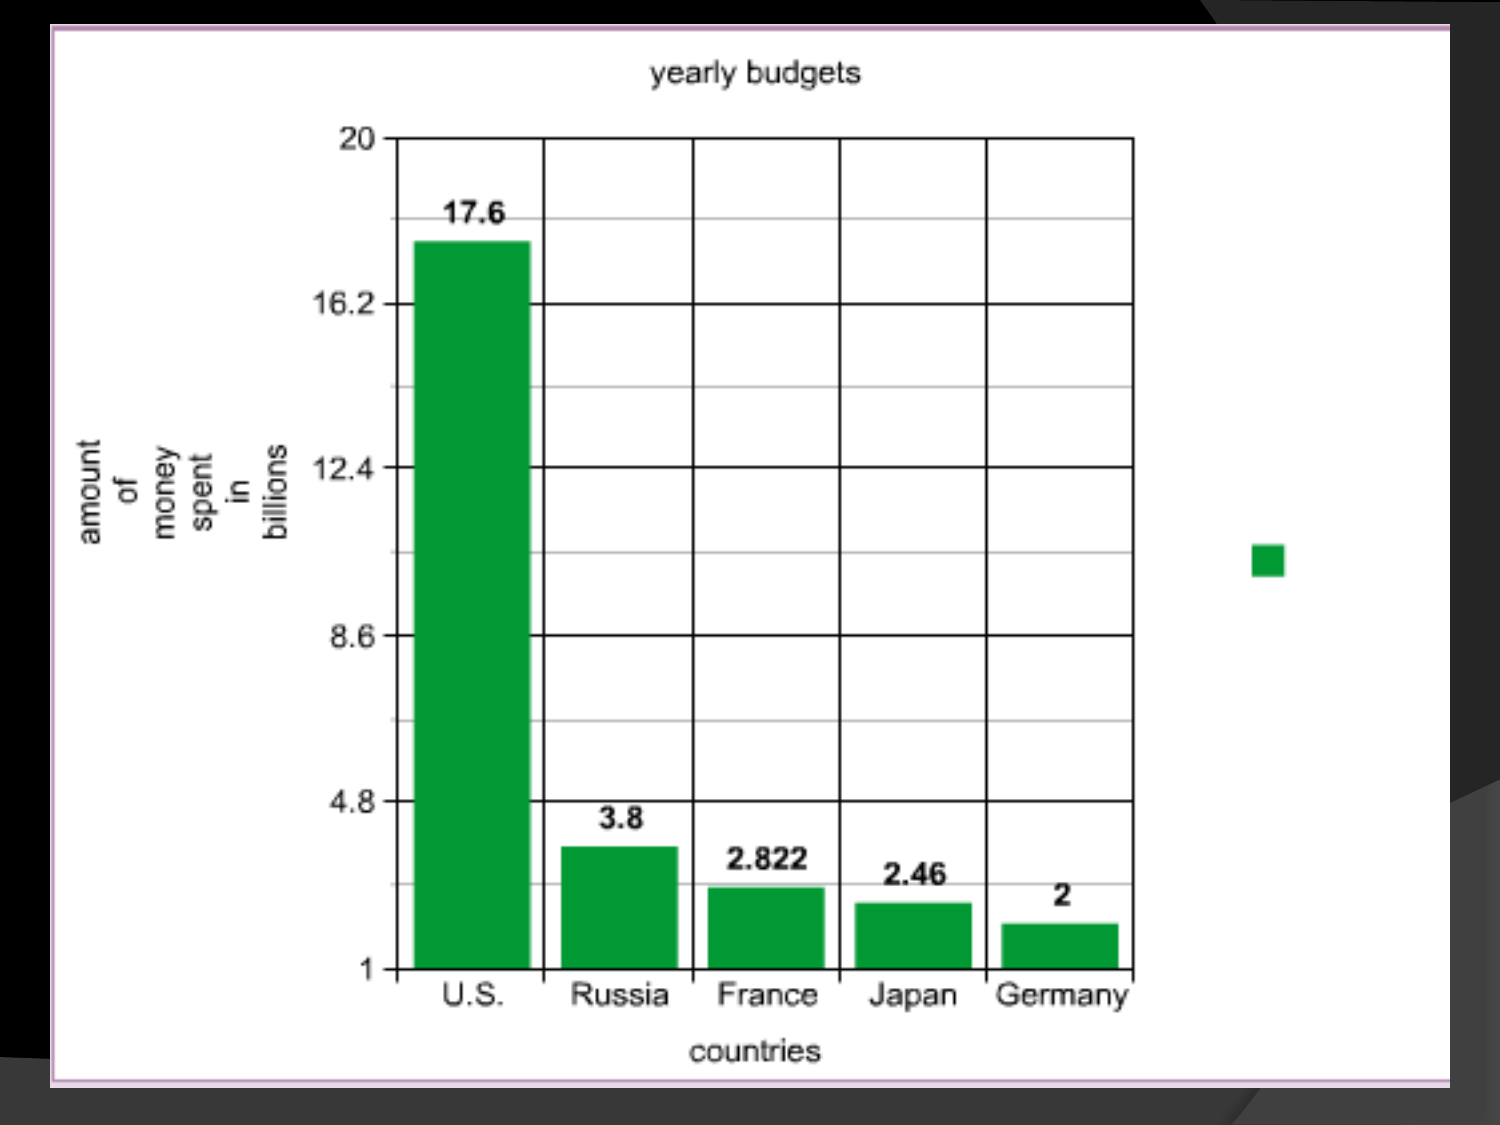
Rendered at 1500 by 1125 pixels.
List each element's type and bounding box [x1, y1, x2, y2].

picture [49, 24, 1451, 1088]
